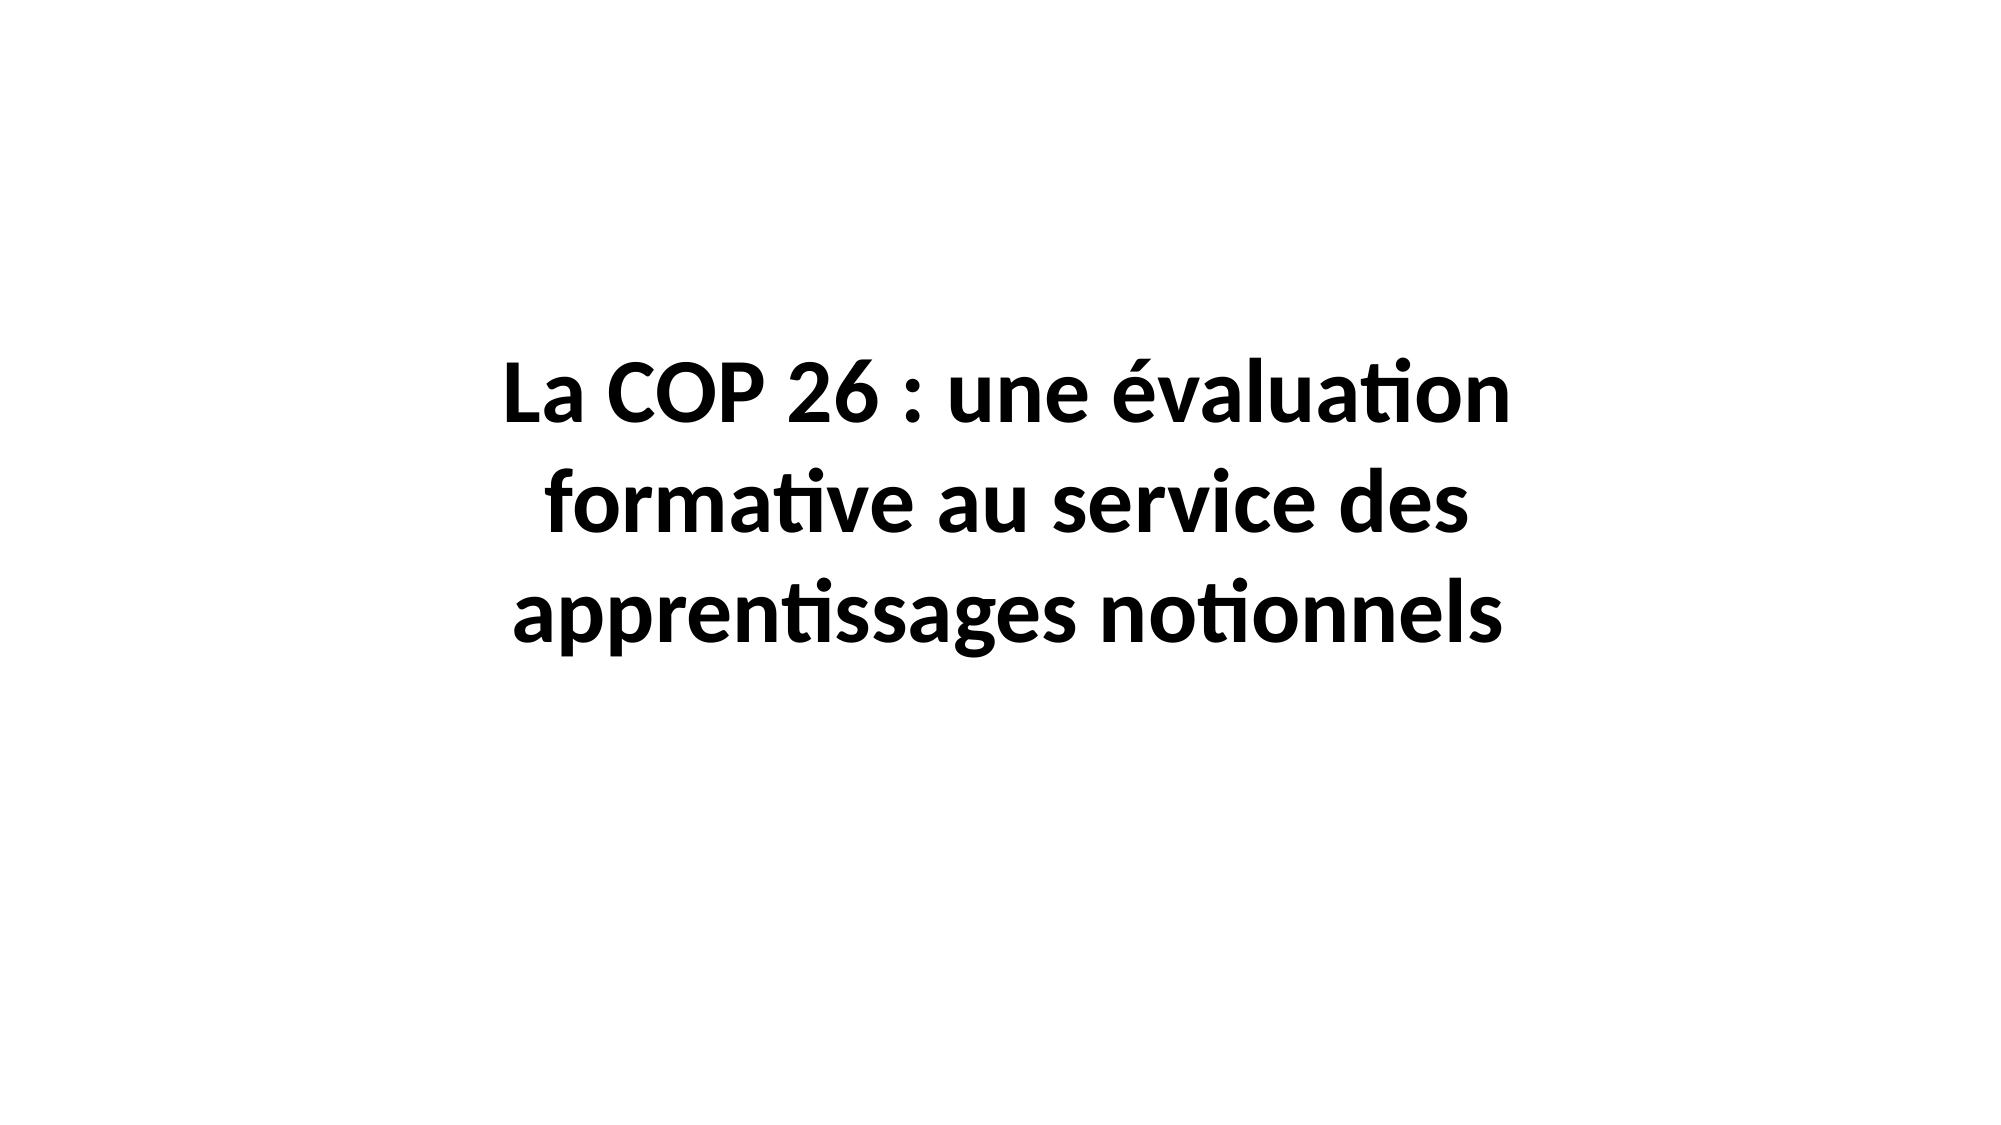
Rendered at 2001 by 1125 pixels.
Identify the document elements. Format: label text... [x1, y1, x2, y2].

text_box La COP 26 : une évaluation formative au service des apprentissages notionnels [353, 323, 1663, 669]
